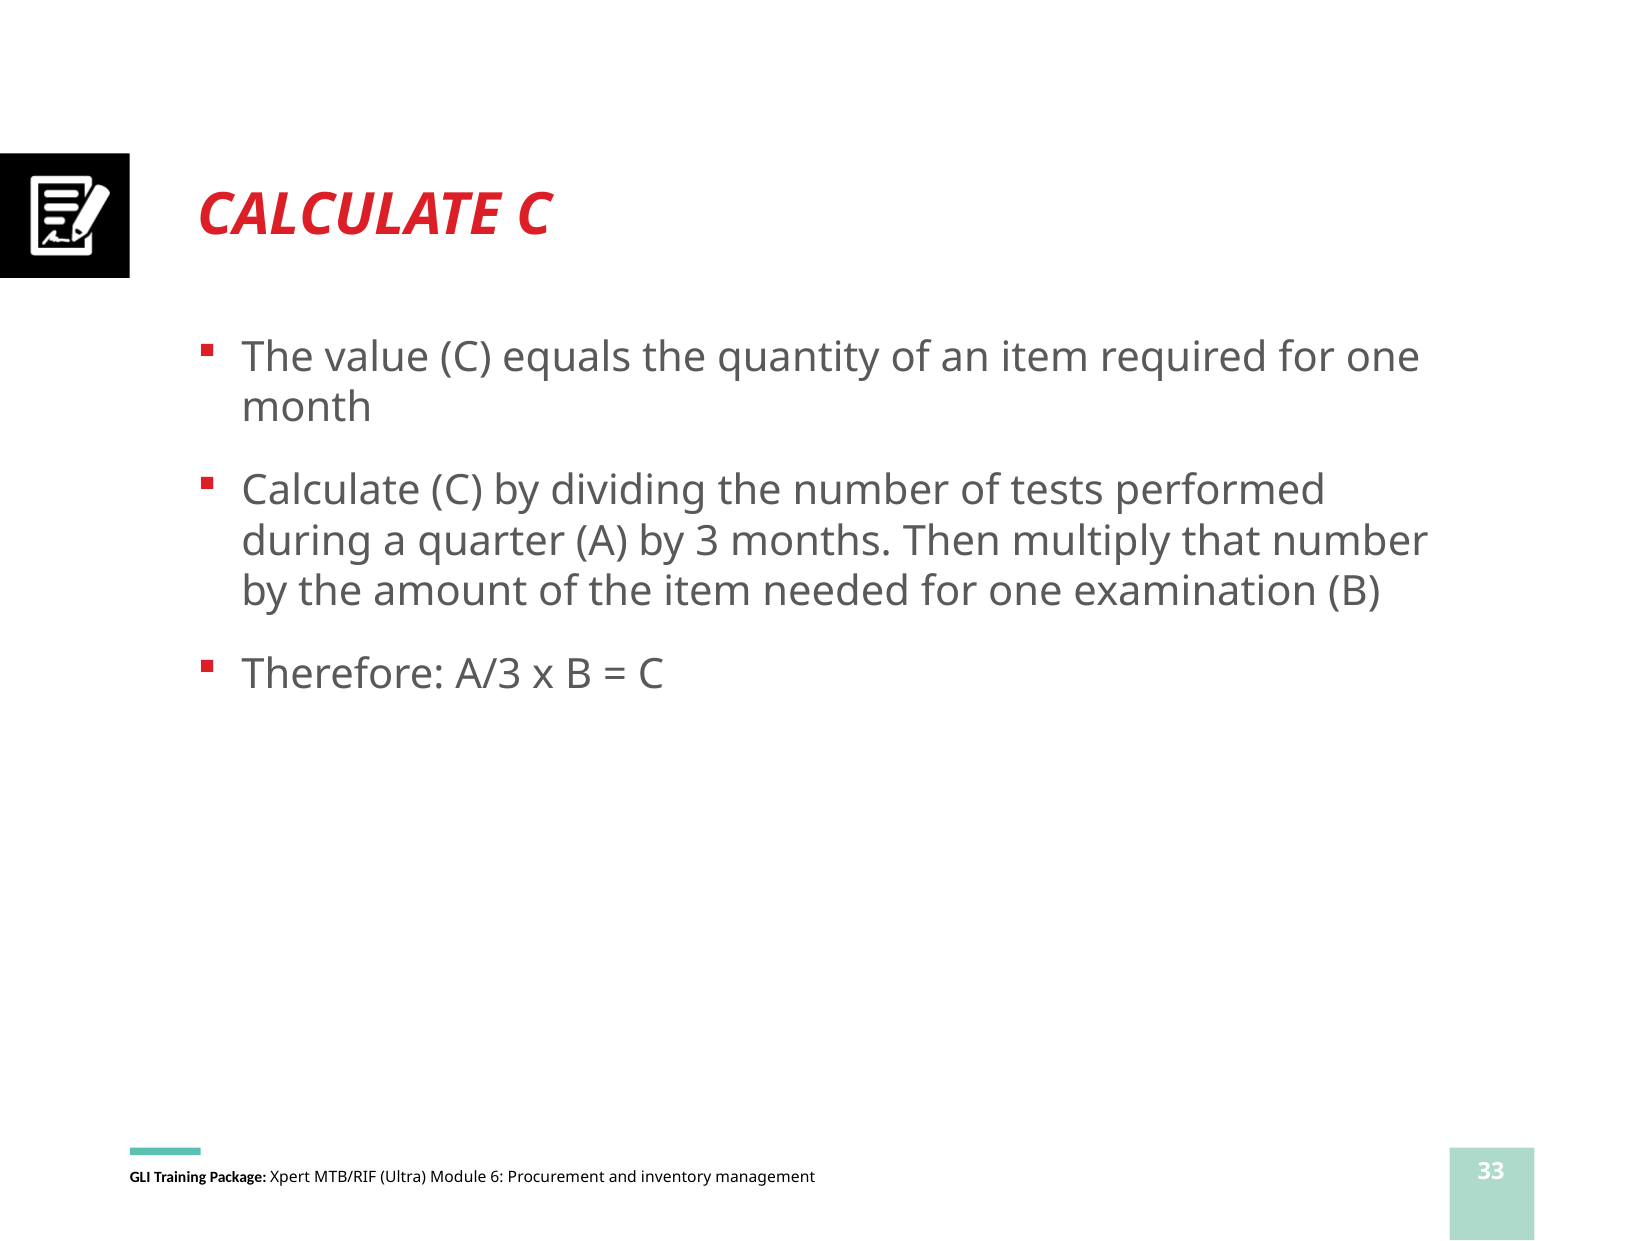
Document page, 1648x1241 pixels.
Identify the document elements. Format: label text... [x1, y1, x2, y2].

picture [12, 158, 122, 270]
title CALCULATE C [197, 153, 1450, 278]
list The value (C) equals the quantity of an item required for one month Calculate (C) by dividing the number of tests performed during a quarter (A) by 3 months. Then multiply that number by the amount of the item needed for one examination (B) Therefore: A/3 x B = C [197, 330, 1450, 1087]
